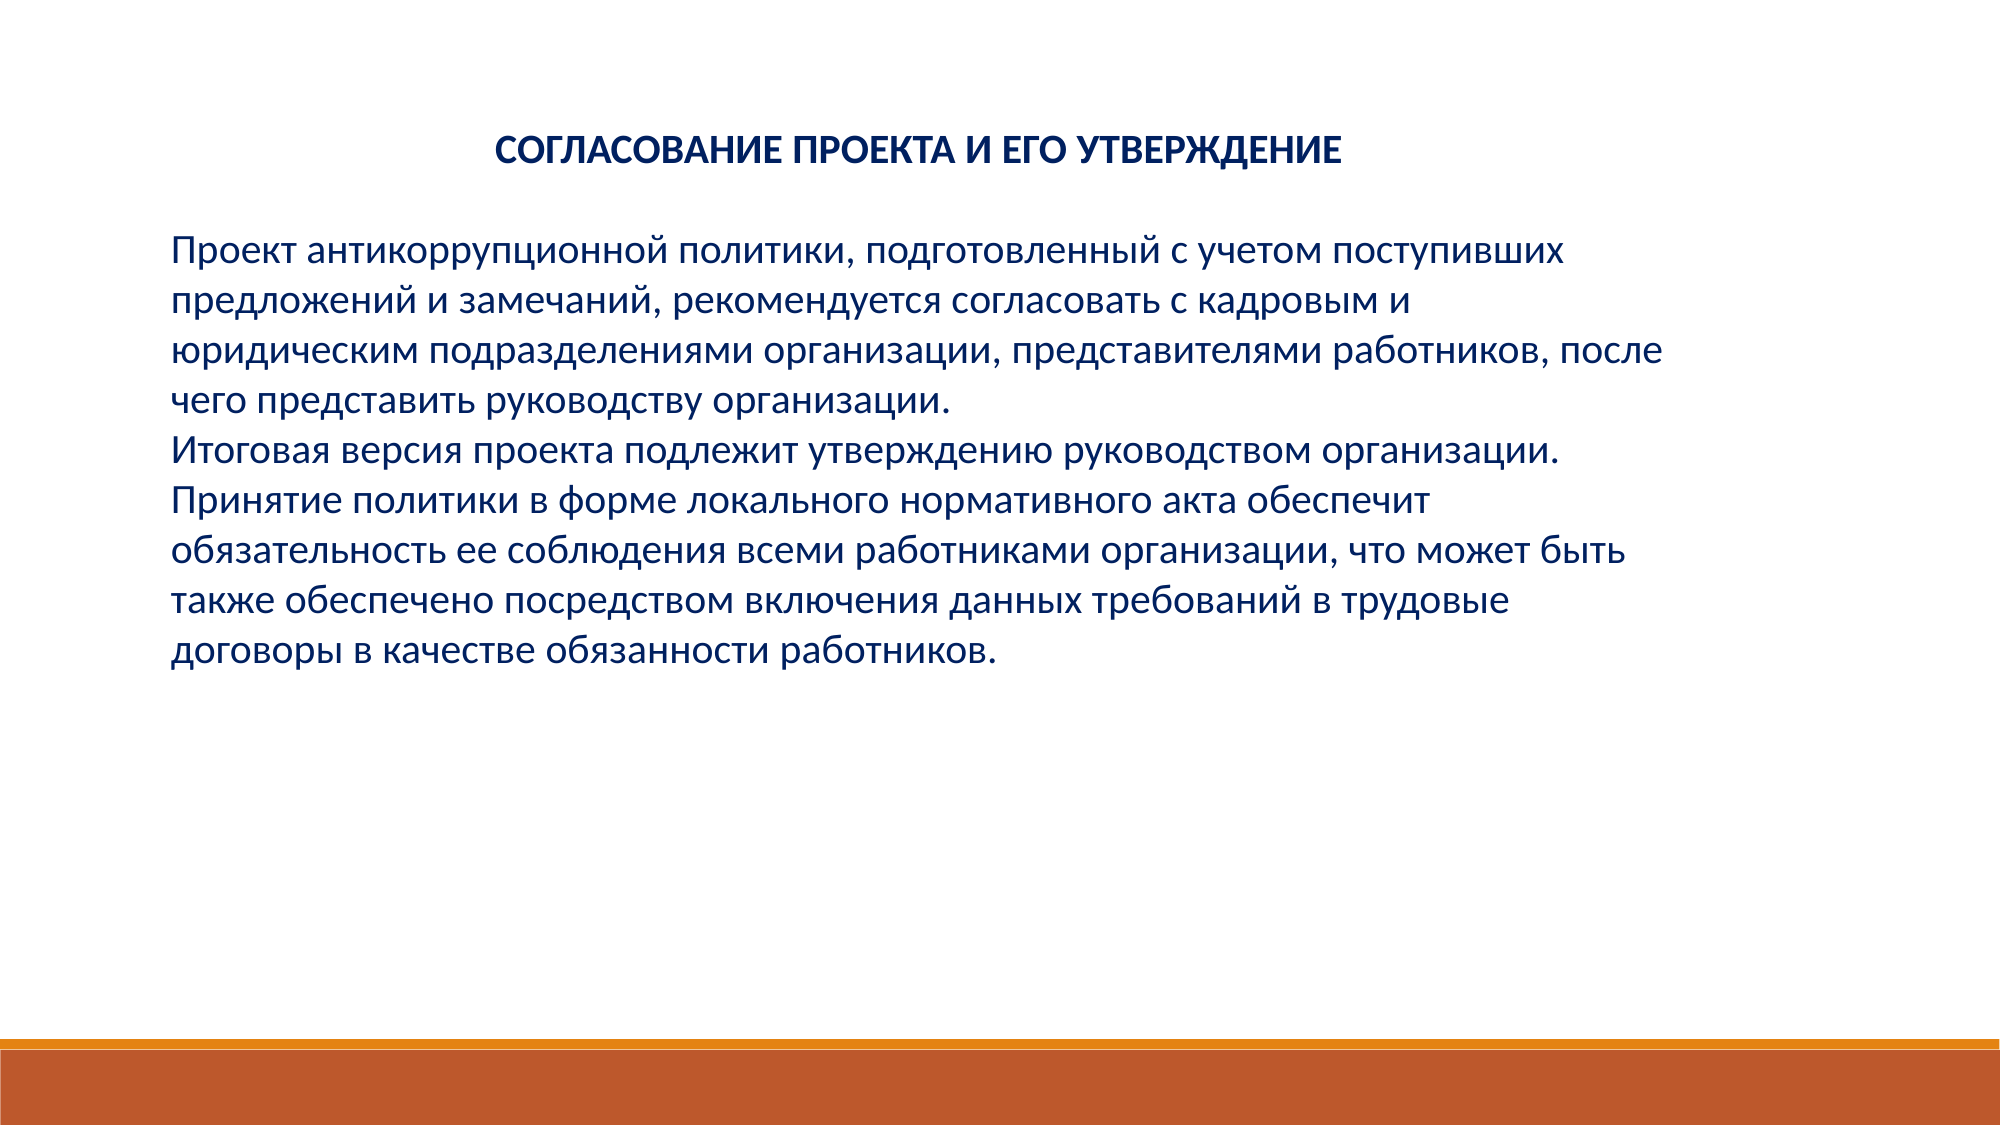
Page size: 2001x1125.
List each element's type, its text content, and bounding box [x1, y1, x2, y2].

text_box СОГЛАСОВАНИЕ ПРОЕКТА И ЕГО УТВЕРЖДЕНИЕ Проект антикоррупционной политики, подготовленный с учетом поступивших предложений и замечаний, рекомендуется согласовать с кадровым и юридическим подразделениями организации, представителями работников, после чего представить руководству организации. Итоговая версия проекта подлежит утверждению руководством организации. Принятие политики в форме локального нормативного акта обеспечит обязательность ее соблюдения всеми работниками организации, что может быть также обеспечено посредством включения данных требований в трудовые договоры в качестве обязанности работников. [156, 114, 1682, 680]
